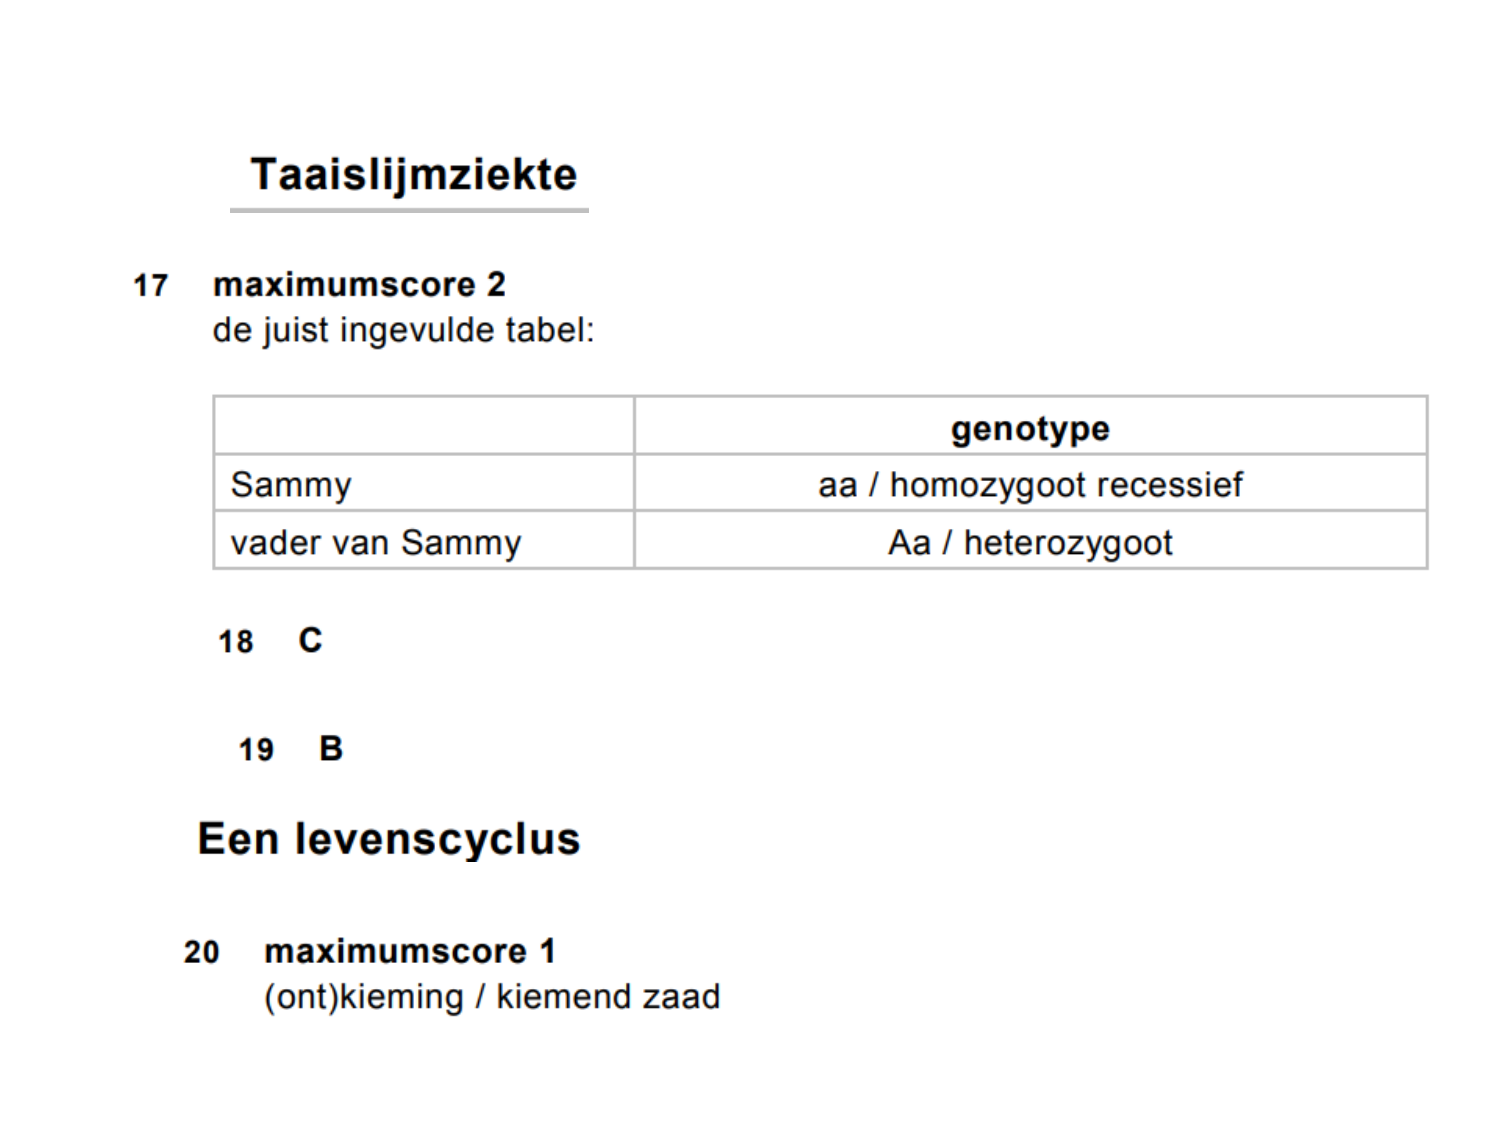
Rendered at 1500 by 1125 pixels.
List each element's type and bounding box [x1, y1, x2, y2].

picture [133, 904, 797, 1057]
picture [100, 243, 1462, 693]
picture [229, 125, 589, 214]
picture [147, 703, 615, 863]
